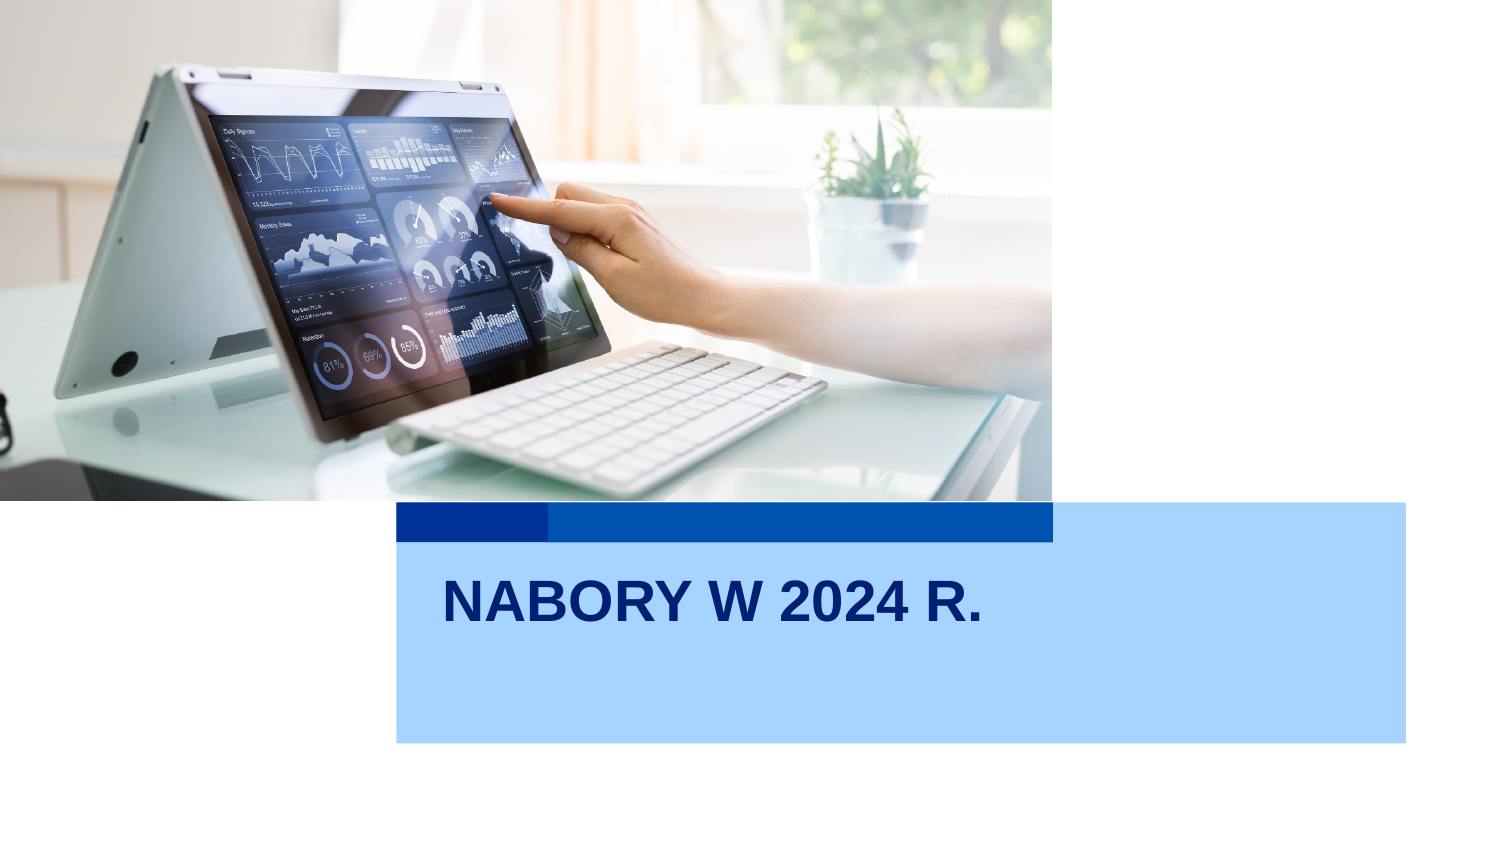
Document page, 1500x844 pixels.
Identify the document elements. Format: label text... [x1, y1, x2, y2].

title Nabory w 2024 r. [442, 563, 1353, 694]
picture [0, 0, 1052, 501]
